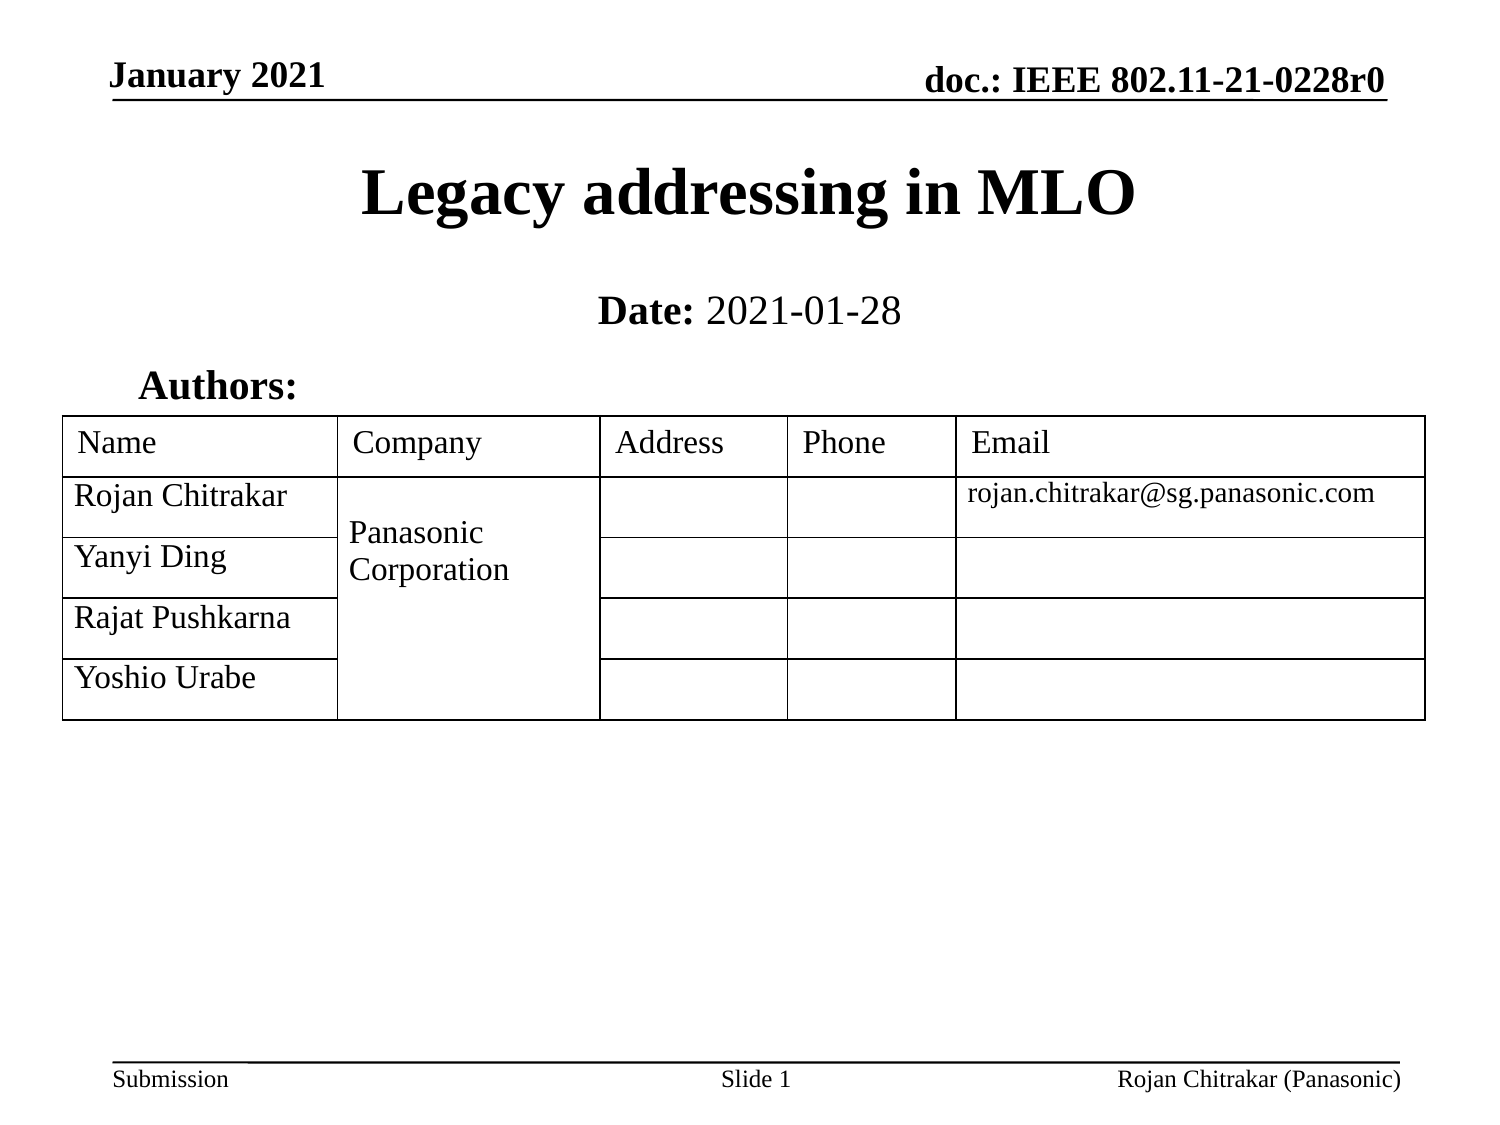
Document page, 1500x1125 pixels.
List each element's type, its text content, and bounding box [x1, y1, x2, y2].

text_box Authors: [112, 349, 350, 413]
list Date: 2021-01-28 [112, 275, 1388, 338]
table_header Email [957, 417, 1424, 476]
table_cell [788, 599, 955, 658]
table_cell [601, 599, 787, 658]
table_cell [957, 599, 1424, 658]
table_cell Yanyi Ding [63, 538, 337, 597]
footer Rojan Chitrakar (Panasonic) [949, 1061, 1402, 1093]
table_cell [957, 660, 1424, 719]
title Legacy addressing in MLO [112, 99, 1388, 275]
table_cell Rojan Chitrakar [63, 478, 337, 537]
table_header Phone [788, 417, 955, 476]
table_cell [601, 478, 787, 537]
table_cell rojan.chitrakar@sg.panasonic.com [957, 478, 1424, 537]
table_header Address [601, 417, 787, 476]
table_cell Yoshio Urabe [63, 660, 337, 719]
table_cell [788, 478, 955, 537]
table_cell Panasonic Corporation [338, 478, 599, 719]
table_header Company [338, 417, 599, 476]
slide_number Slide 1 [712, 1061, 800, 1093]
table_cell Rajat Pushkarna [63, 599, 337, 658]
table_cell [788, 660, 955, 719]
table_cell [957, 538, 1424, 597]
table_header Name [63, 417, 337, 476]
table_cell [788, 538, 955, 597]
table_cell [601, 538, 787, 597]
table_cell [601, 660, 787, 719]
